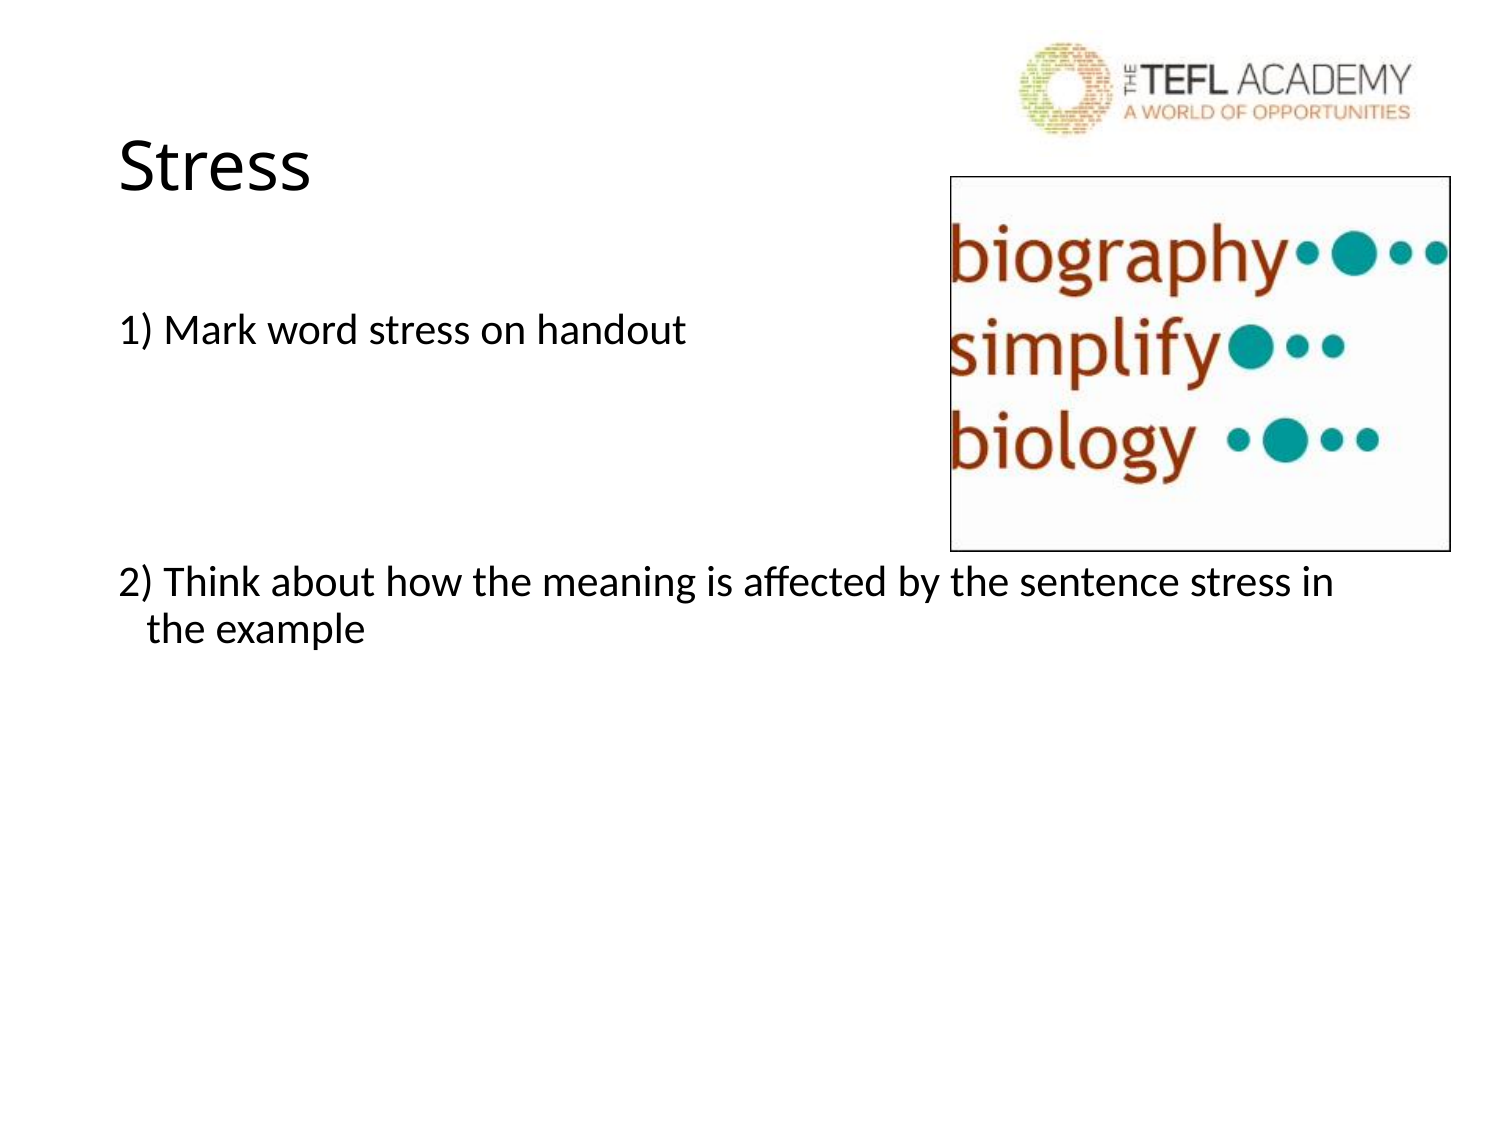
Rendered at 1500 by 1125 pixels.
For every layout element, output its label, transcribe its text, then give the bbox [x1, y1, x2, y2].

list 1) Mark word stress on handout 2) Think about how the meaning is affected by the sentence stress in the example [103, 299, 1397, 1014]
picture [950, 176, 1451, 552]
picture [1002, 30, 1446, 157]
title Stress [103, 59, 1397, 278]
